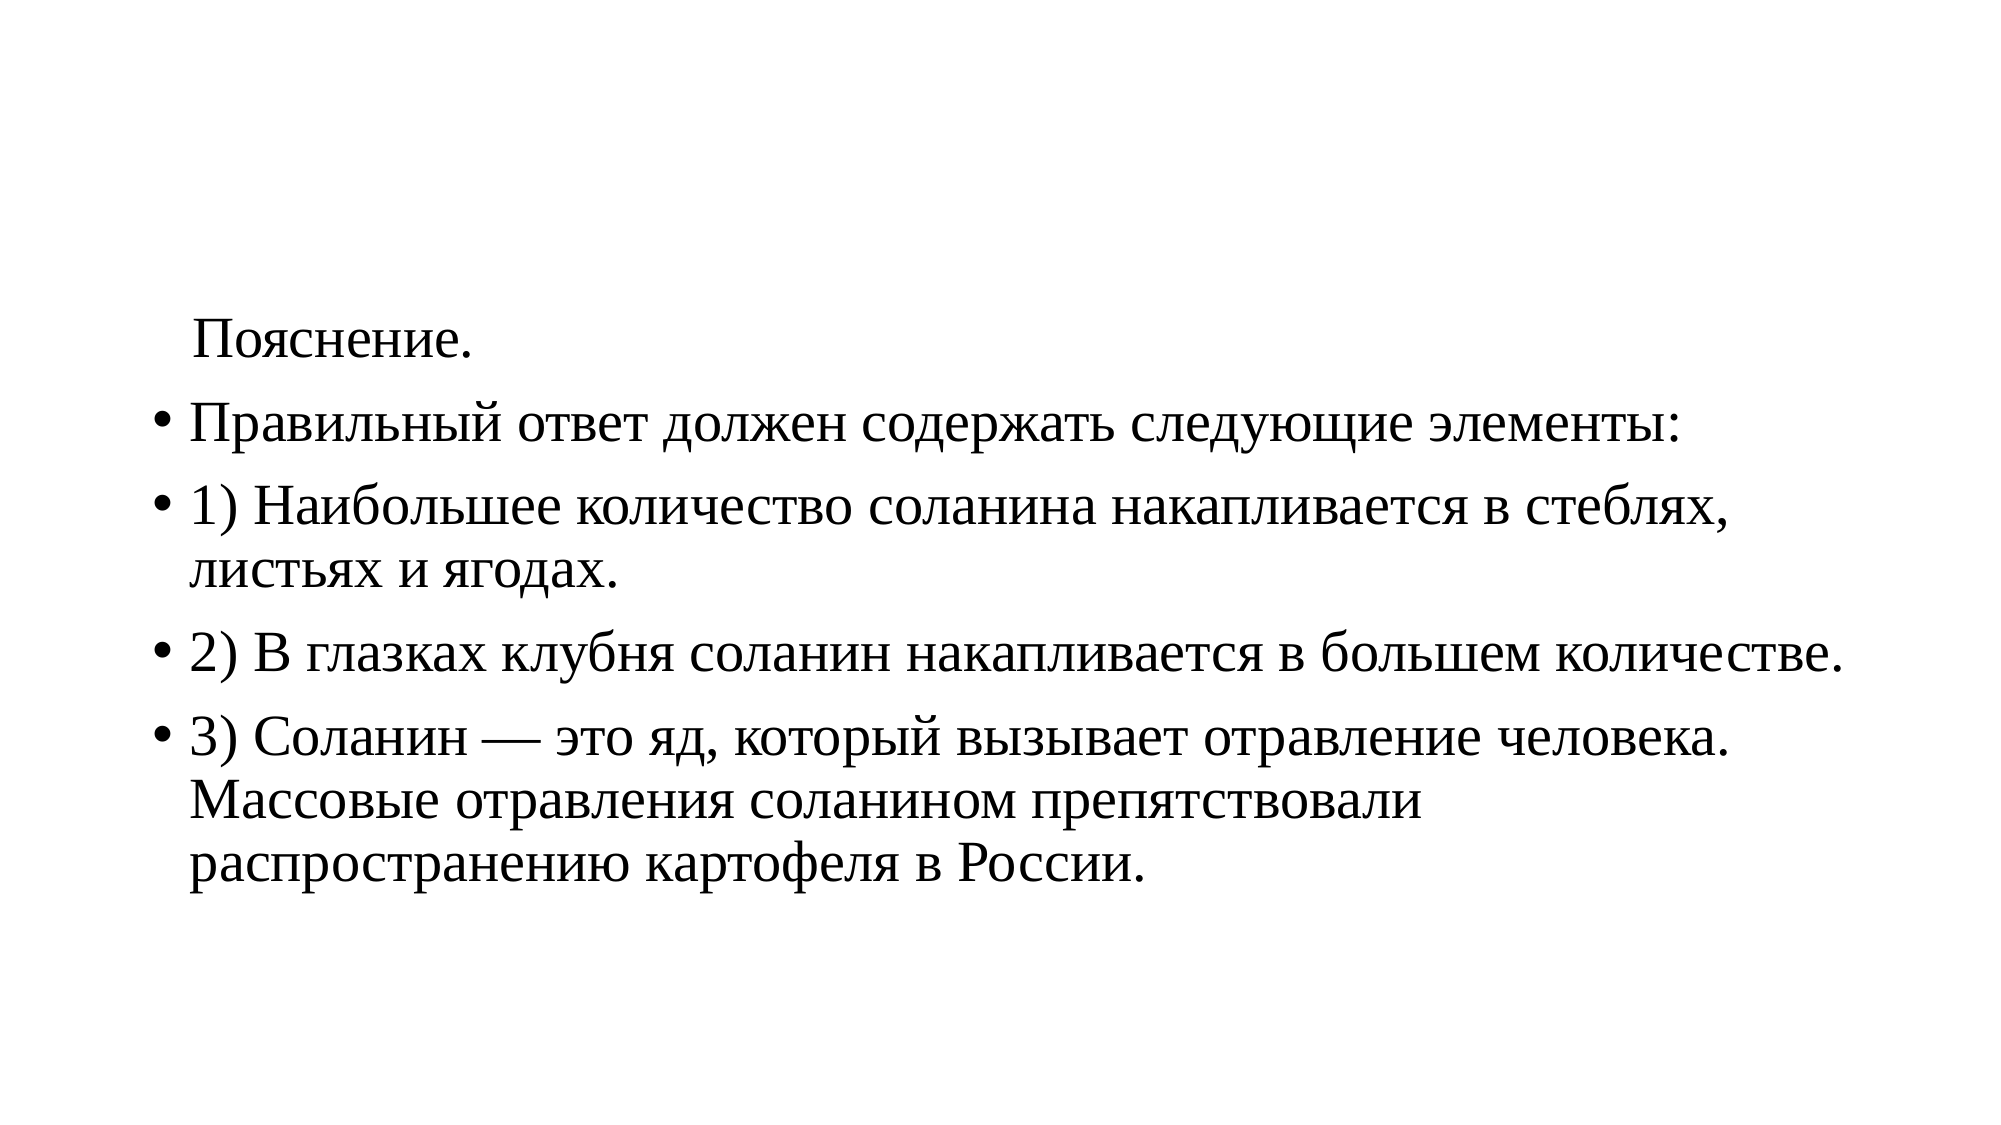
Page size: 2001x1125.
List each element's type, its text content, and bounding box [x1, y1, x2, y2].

list Пояснение. Правильный ответ должен содержать следующие элементы: 1) Наибольшее количество соланина накапливается в стеблях, листьях и ягодах. 2) В глазках клубня соланин накапливается в большем количестве. 3) Соланин — это яд, который вызывает отравление человека. Массовые отравления соланином препятствовали распространению картофеля в России. [137, 299, 1863, 1014]
